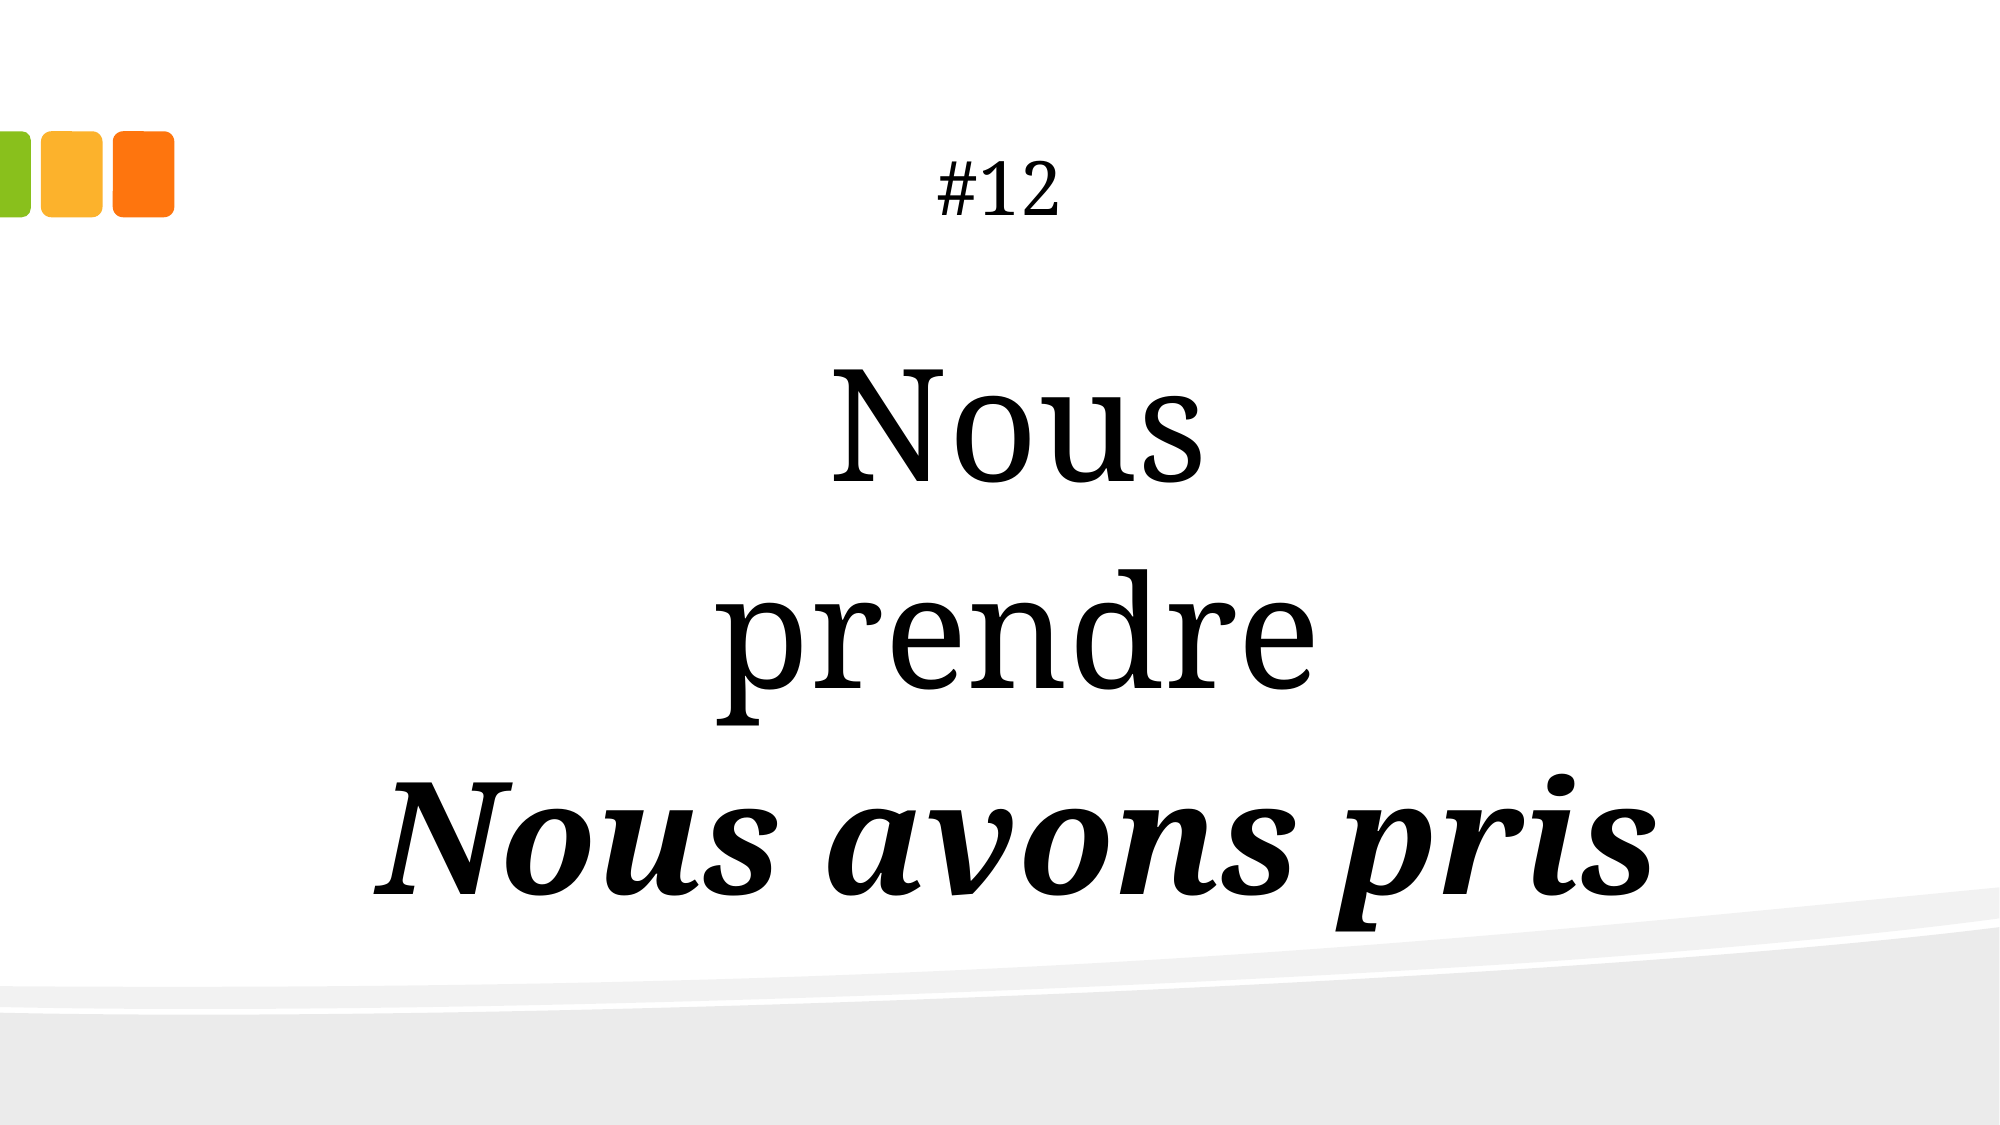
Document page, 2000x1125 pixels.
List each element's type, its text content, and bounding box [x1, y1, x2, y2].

list Nous prendre Nous avons pris [287, 287, 1750, 988]
title #12 [199, 24, 1800, 238]
